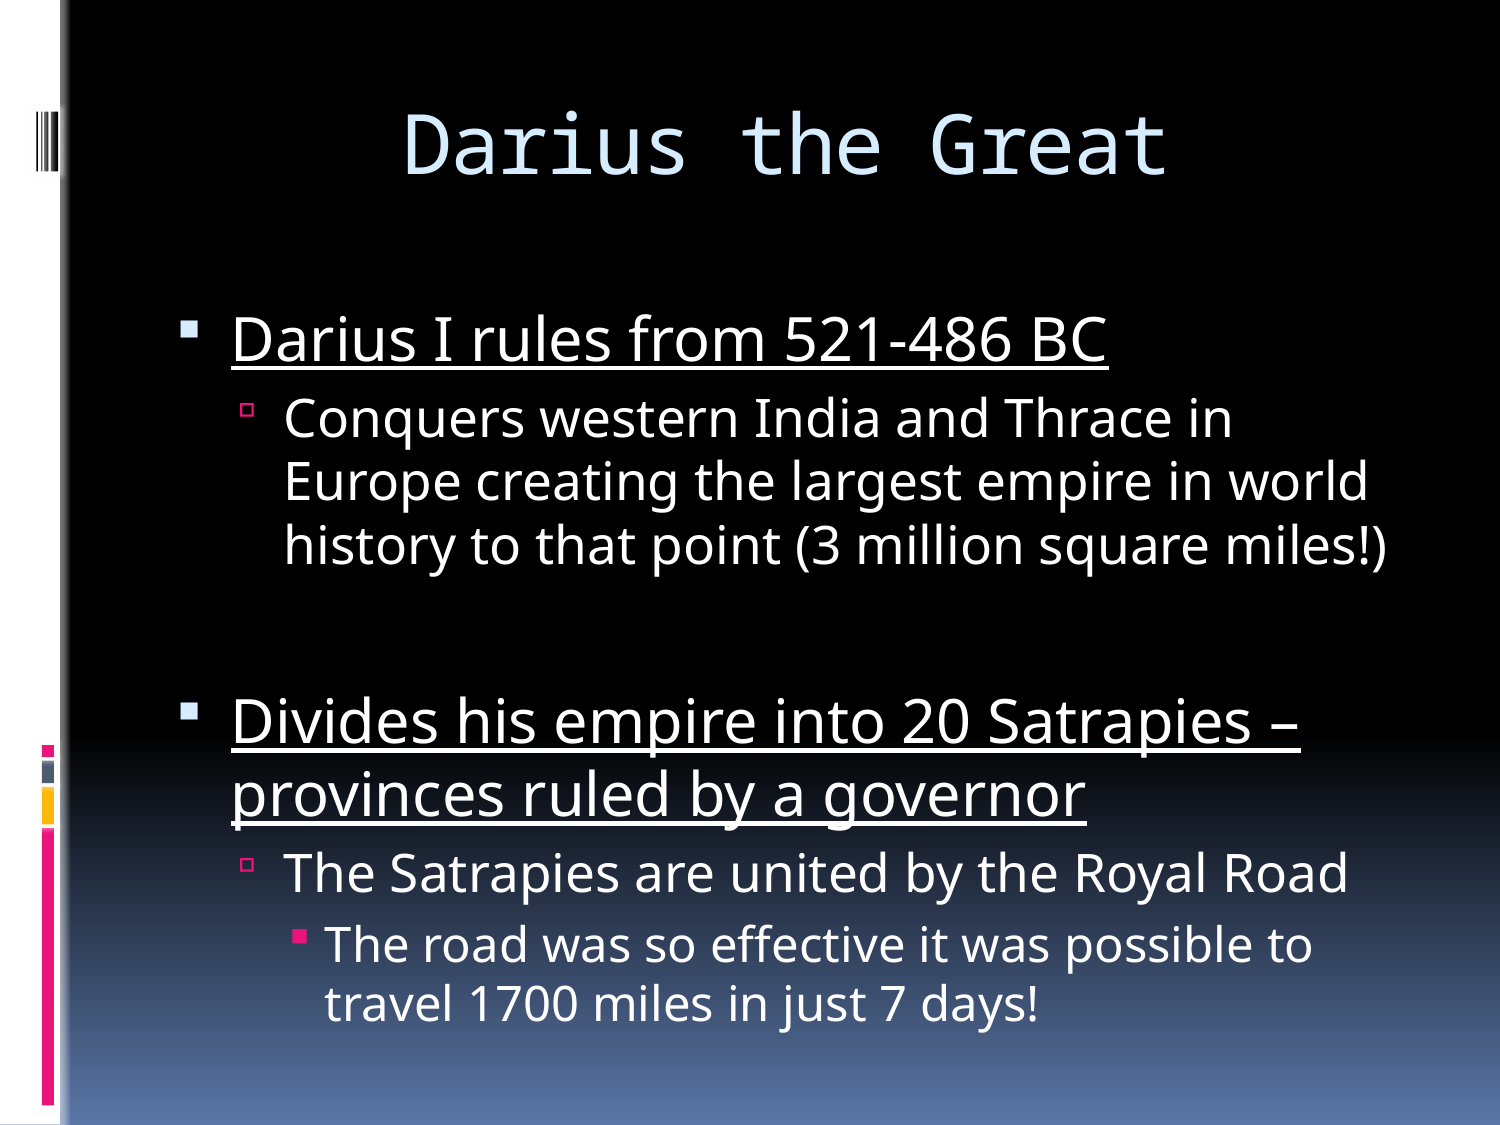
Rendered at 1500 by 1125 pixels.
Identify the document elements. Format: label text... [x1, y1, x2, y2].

title Darius the Great [150, 83, 1425, 234]
list Darius I rules from 521-486 BC Conquers western India and Thrace in Europe creating the largest empire in world history to that point (3 million square miles!) Divides his empire into 20 Satrapies – provinces ruled by a governor The Satrapies are united by the Royal Road The road was so effective it was possible to travel 1700 miles in just 7 days! [150, 292, 1425, 1043]
